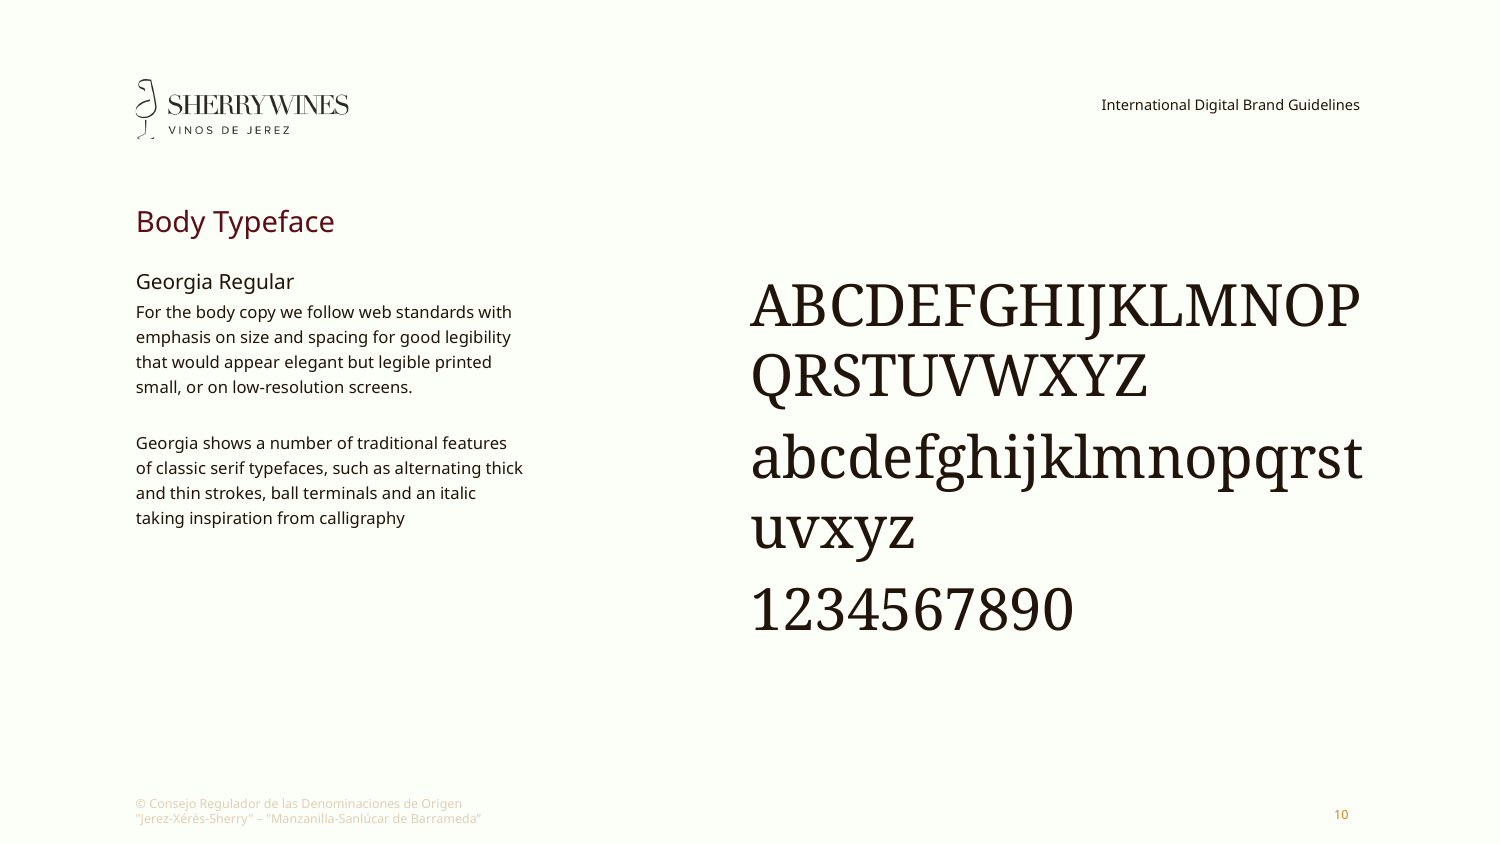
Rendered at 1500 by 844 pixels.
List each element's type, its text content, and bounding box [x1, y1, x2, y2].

slide_number 10 [1295, 799, 1365, 844]
title Body Typeface [135, 197, 975, 245]
text_box ABCDEFGHIJKLMNOPQRSTUVWXYZ abcdefghijklmnopqrstuvxyz 1234567890 [750, 268, 1365, 682]
text_box Georgia Regular For the body copy we follow web standards with emphasis on size and spacing for good legibility that would appear elegant but legible printed small, or on low-resolution screens. Georgia shows a number of traditional features of classic serif typefaces, such as alternating thick and thin strokes, ball terminals and an italic taking inspiration from calligraphy [135, 268, 526, 682]
